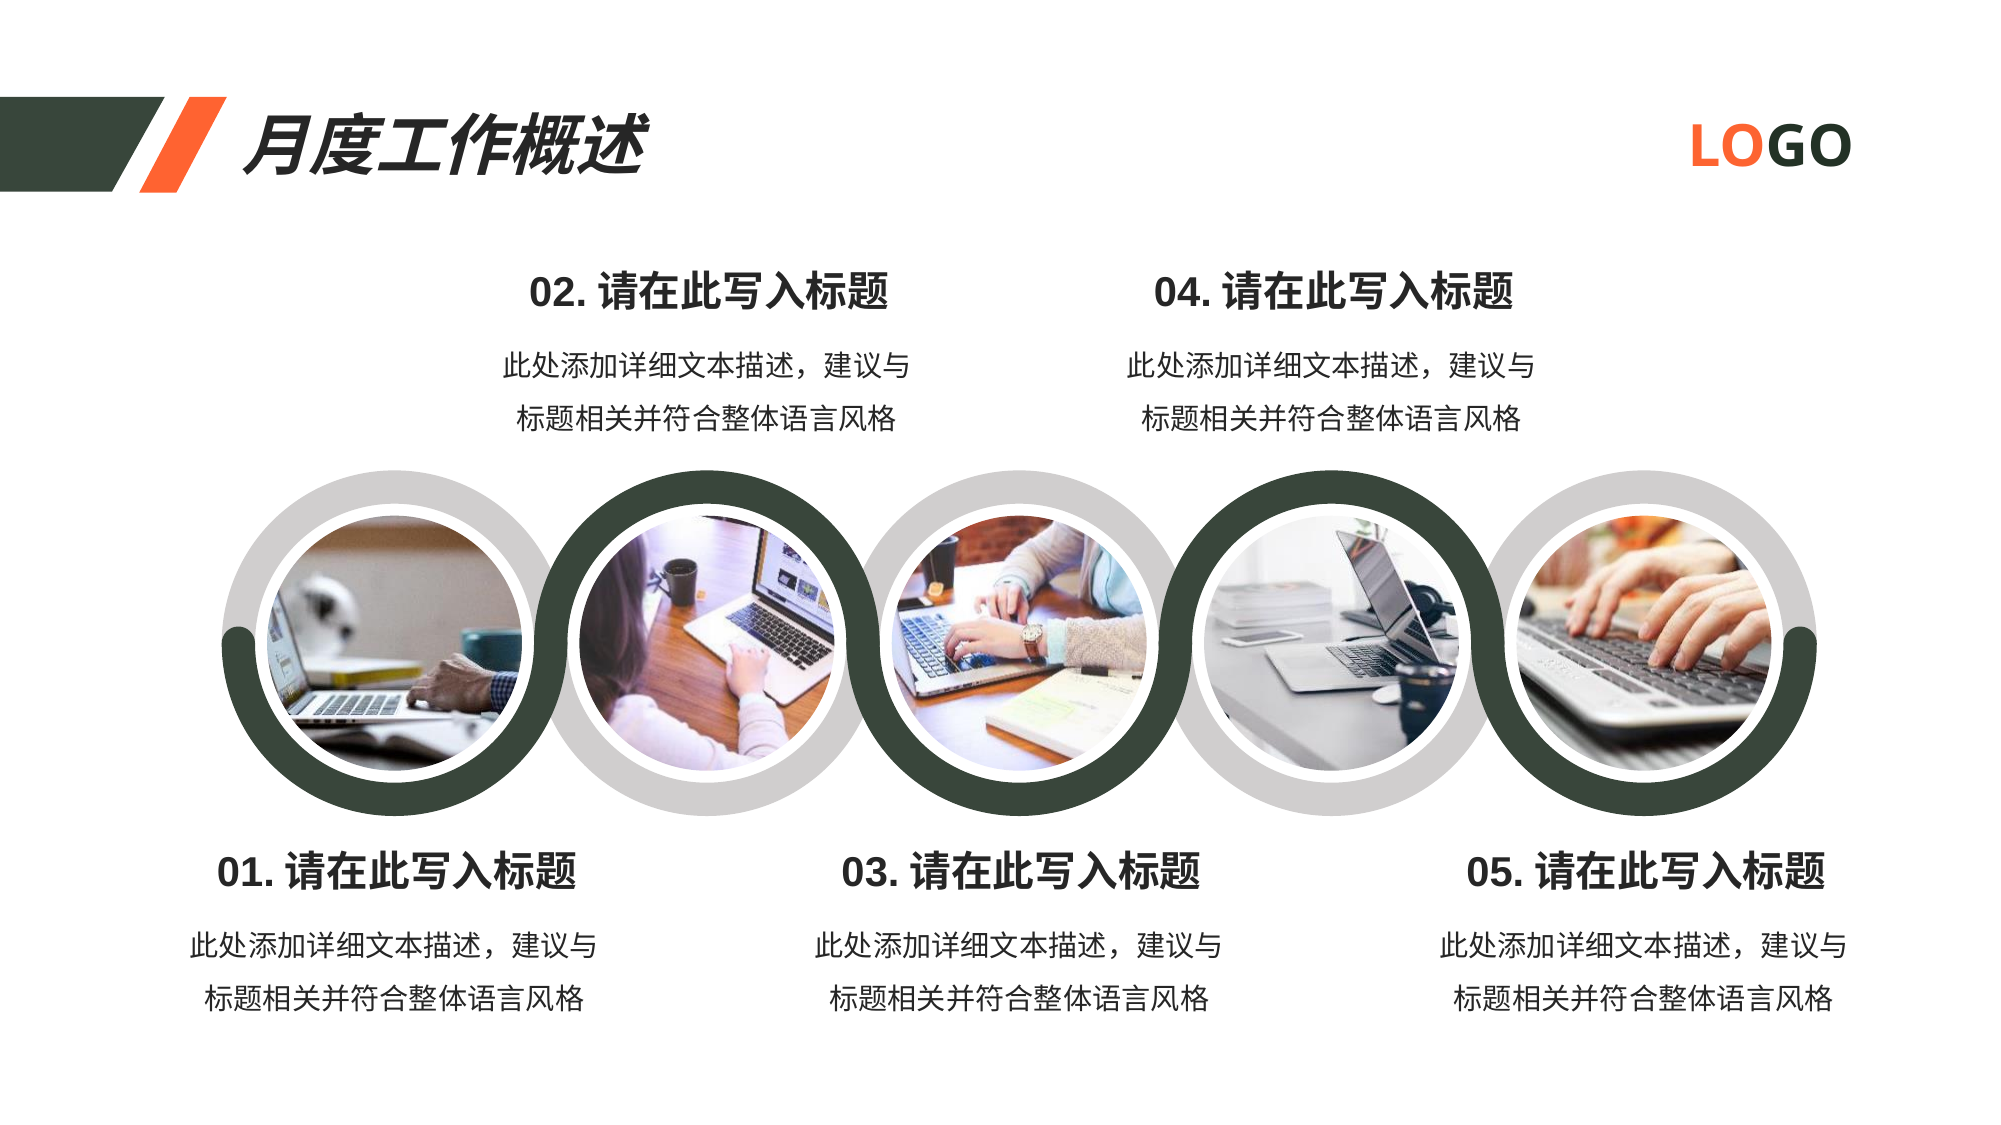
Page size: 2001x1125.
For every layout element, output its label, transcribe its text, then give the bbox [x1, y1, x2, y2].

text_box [1102, 257, 1562, 444]
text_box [1414, 837, 1874, 1024]
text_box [789, 837, 1249, 1024]
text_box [238, 486, 1801, 800]
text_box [477, 257, 937, 444]
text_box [165, 837, 625, 1024]
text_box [0, 95, 657, 193]
text_box LOGO [1616, 100, 1926, 186]
